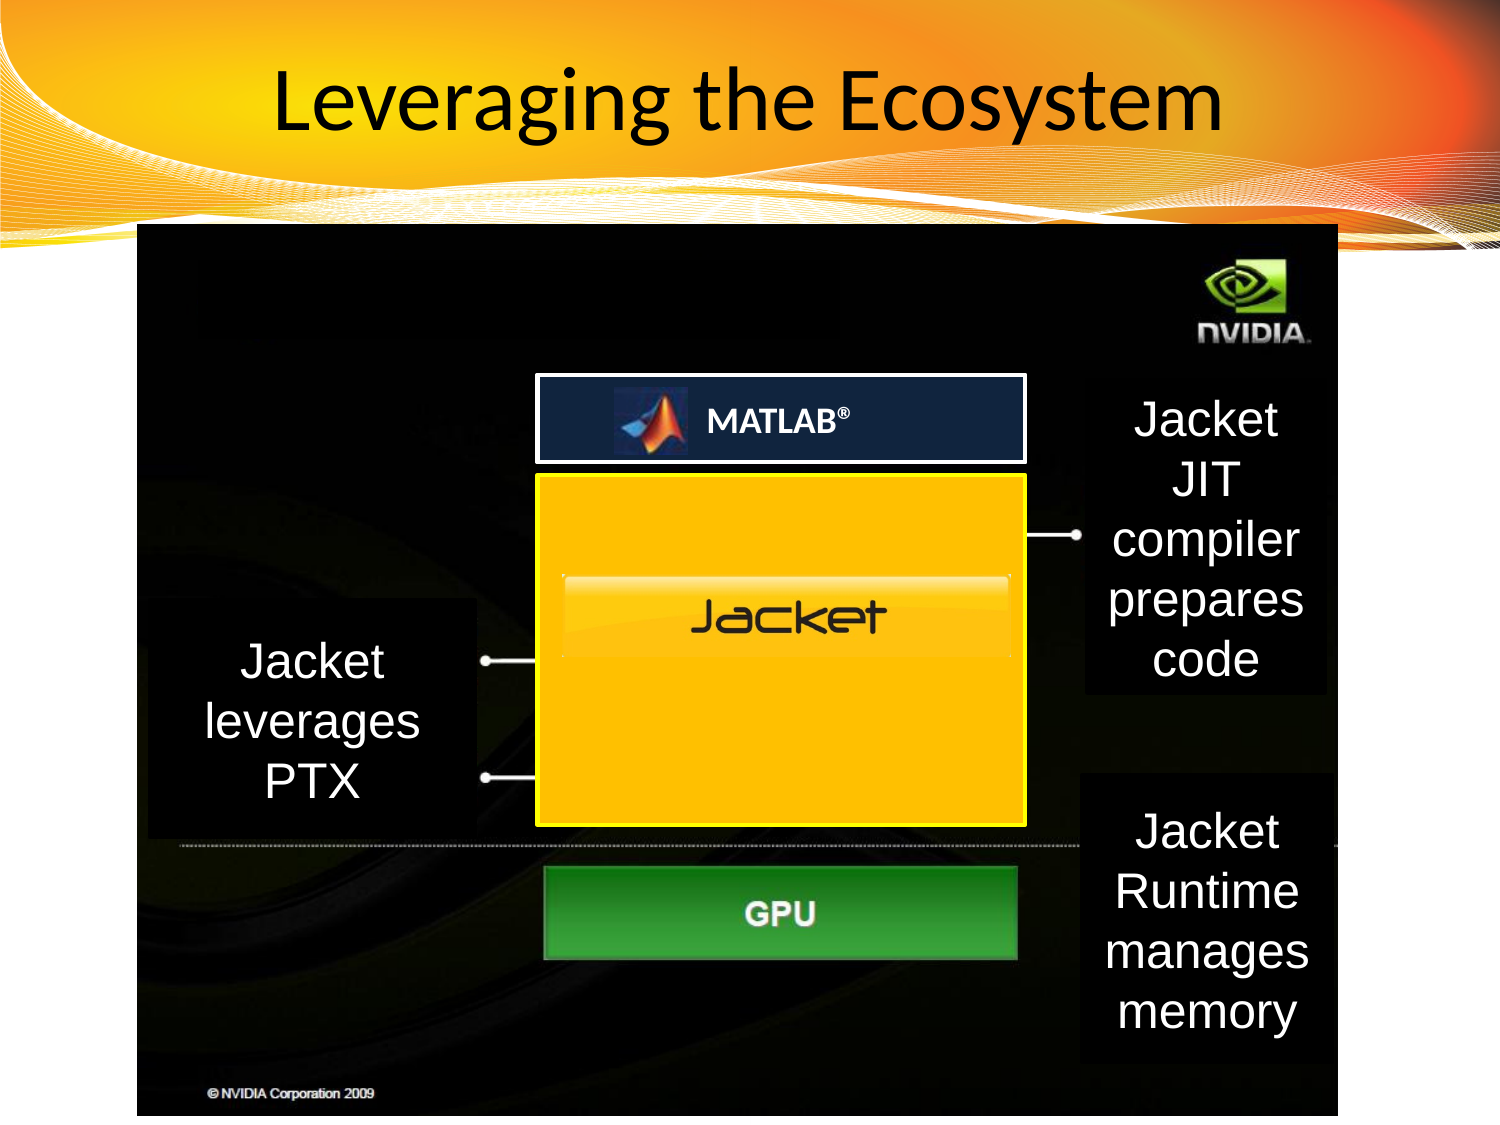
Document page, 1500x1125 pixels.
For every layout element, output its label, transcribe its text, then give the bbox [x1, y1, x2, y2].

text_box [537, 474, 1026, 826]
title Leveraging the Ecosystem [75, 0, 1425, 188]
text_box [537, 374, 1026, 463]
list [137, 224, 1338, 1116]
picture [0, 0, 1500, 1125]
